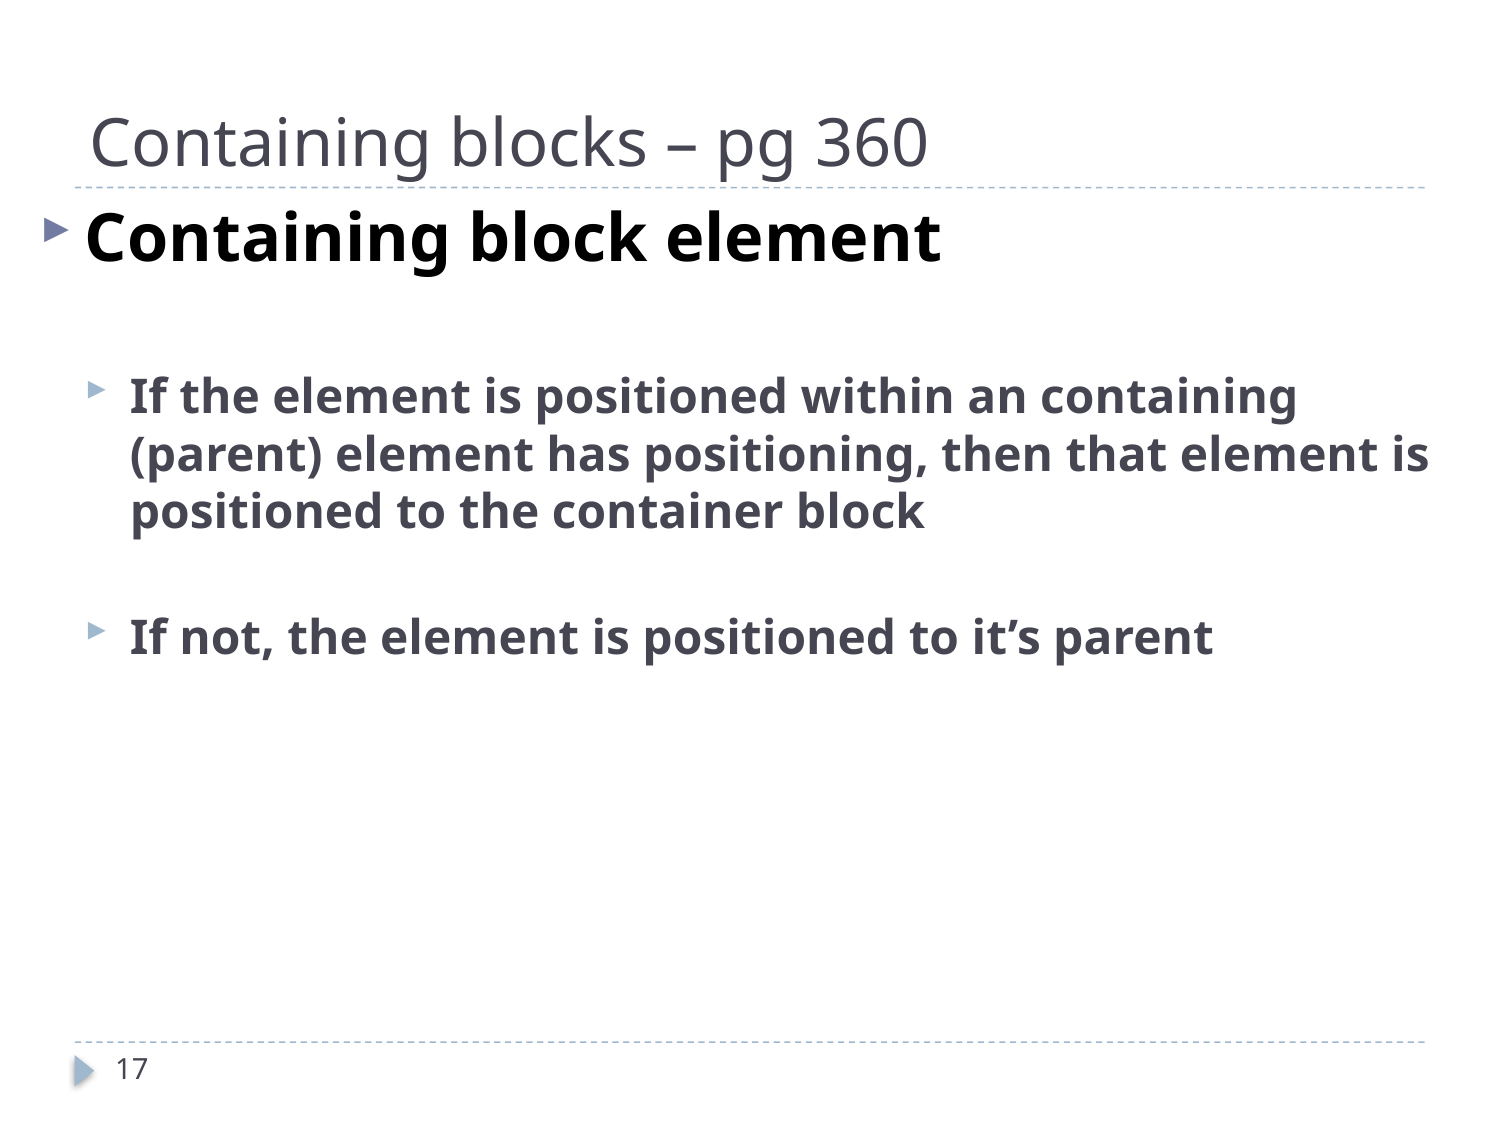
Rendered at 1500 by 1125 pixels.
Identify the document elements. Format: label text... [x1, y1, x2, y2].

slide_number 17 [100, 1042, 426, 1103]
title Containing blocks – pg 360 [75, 24, 1425, 187]
list Containing block element If the element is positioned within an containing (parent) element has positioning, then that element is positioned to the container block If not, the element is positioned to it’s parent [24, 187, 1488, 1025]
